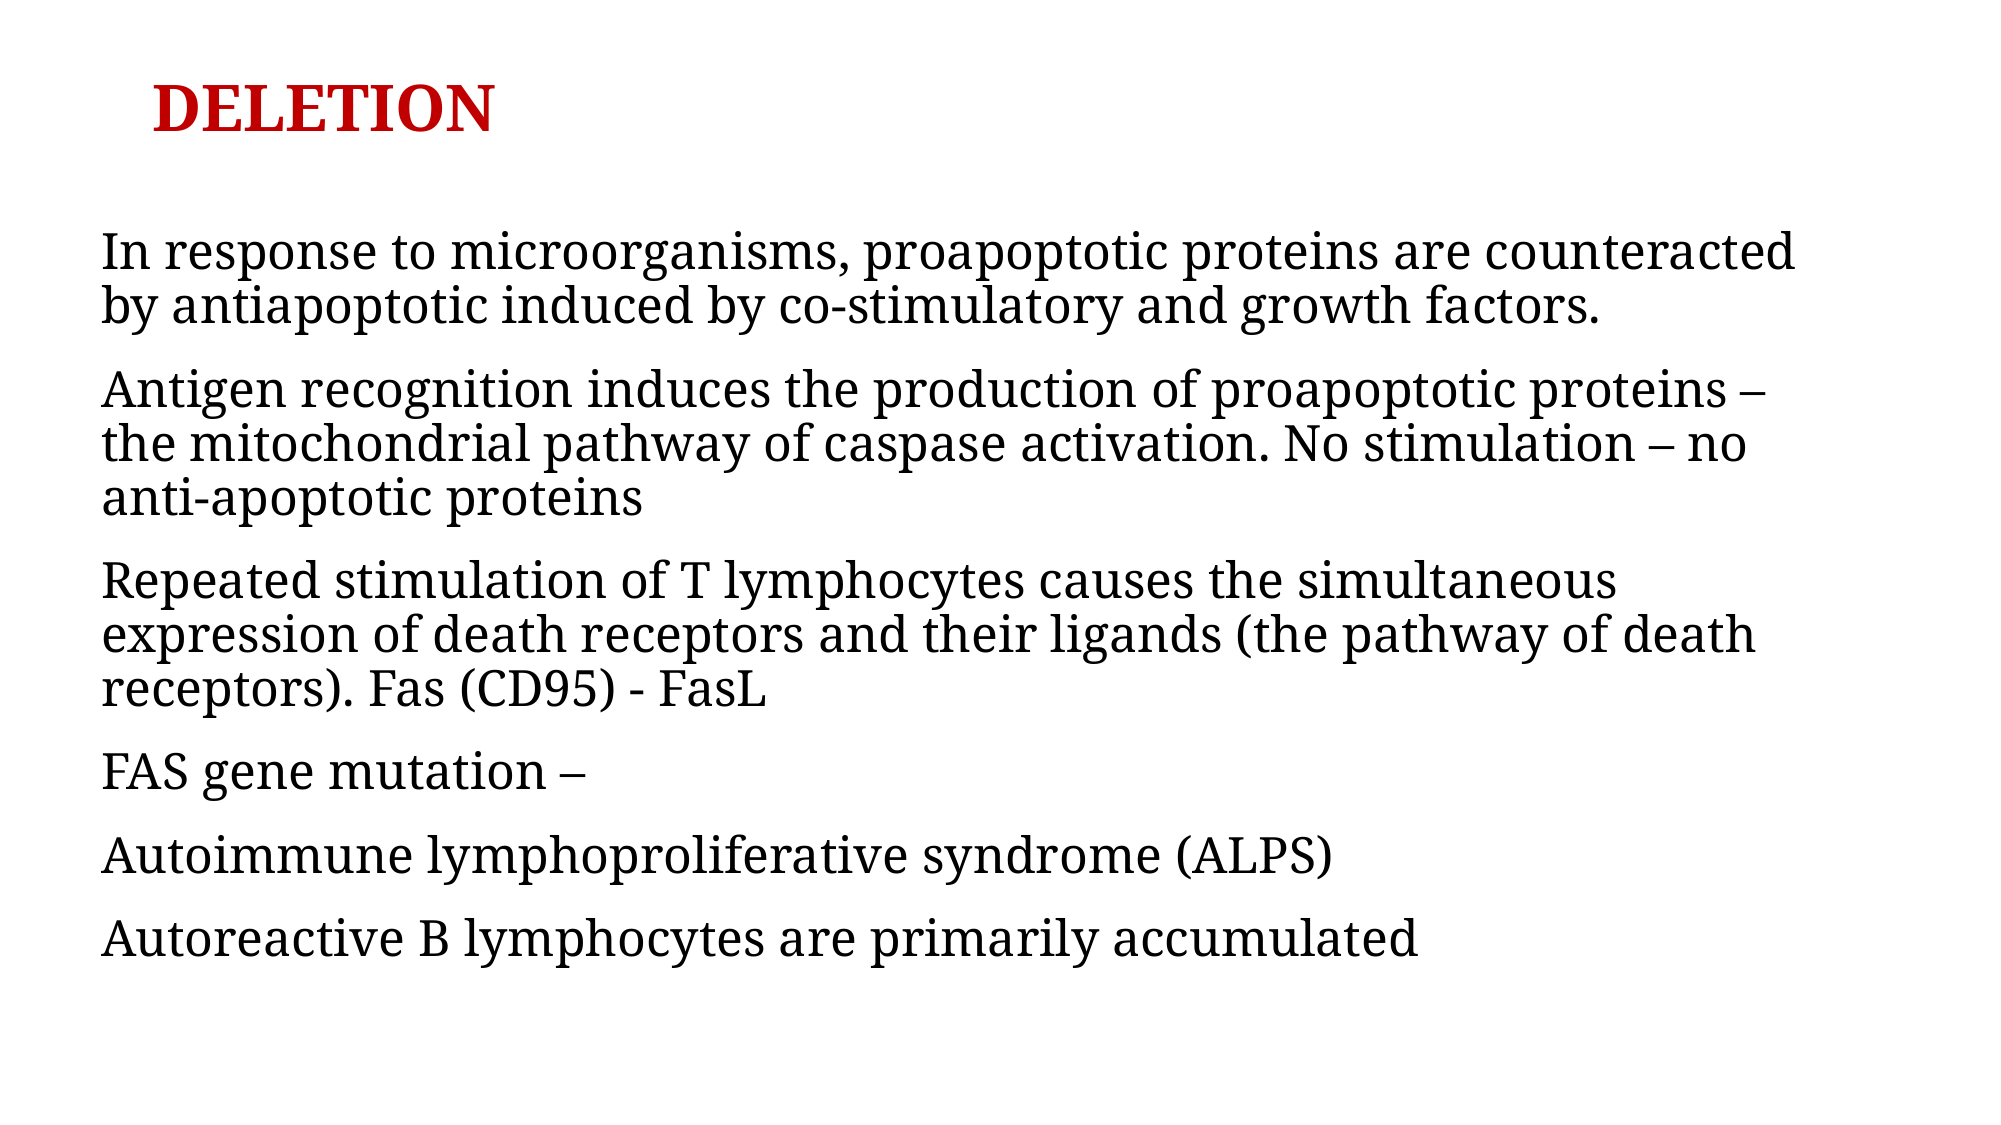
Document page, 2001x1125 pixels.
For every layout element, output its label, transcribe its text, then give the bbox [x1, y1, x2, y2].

title DELETION [137, 59, 1863, 278]
list In response to microorganisms, proapoptotic proteins are counteracted by antiapoptotic induced by co-stimulatory and growth factors. Antigen recognition induces the production of proapoptotic proteins – the mitochondrial pathway of caspase activation. No stimulation – no anti-apoptotic proteins Repeated stimulation of T lymphocytes causes the simultaneous expression of death receptors and their ligands (the pathway of death receptors). Fas (CD95) - FasL FAS gene mutation – Autoimmune lymphoproliferative syndrome (ALPS) Autoreactive B lymphocytes are primarily accumulated [86, 218, 1863, 1014]
